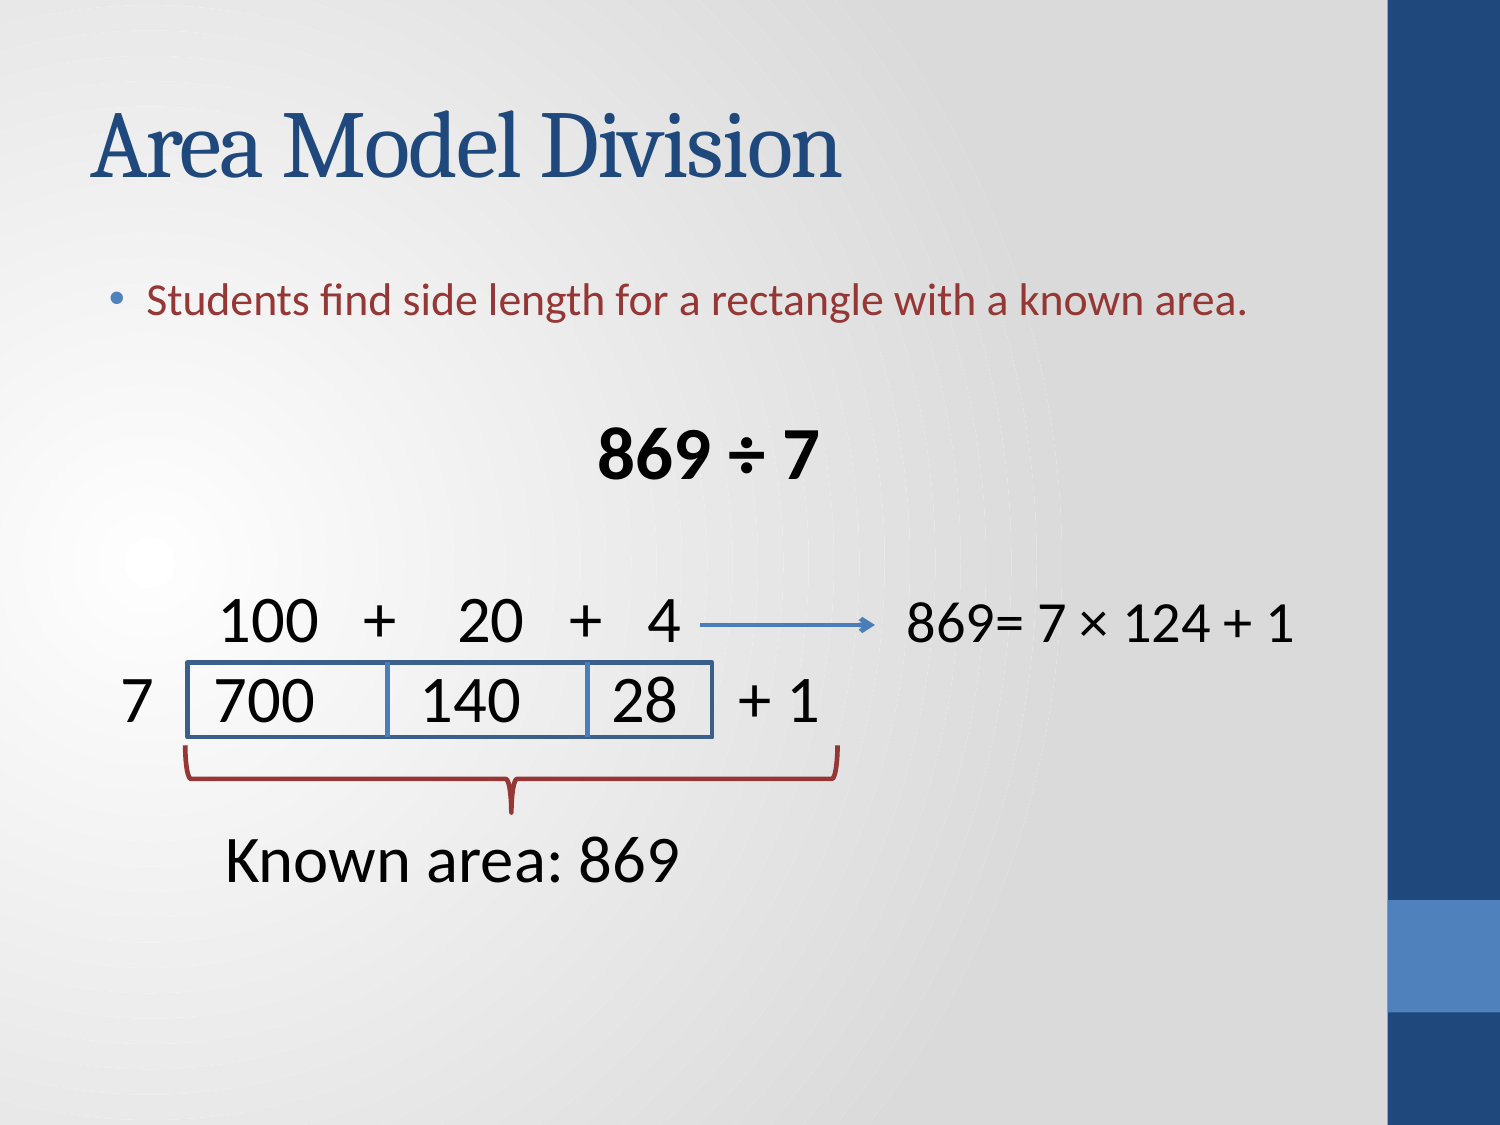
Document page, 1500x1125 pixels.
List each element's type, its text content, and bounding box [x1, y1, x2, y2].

text_box [396, 660, 587, 739]
title Area Model Division [75, 45, 1325, 233]
list Students find side length for a rectangle with a known area. 869 ÷ 7 100 + 20 + 4 869= 7 × 124 + 1 7 700 140 28 + 1 Known area: 869 [75, 262, 1325, 1050]
text_box [184, 745, 839, 814]
text_box [185, 660, 387, 739]
text_box [596, 660, 714, 739]
